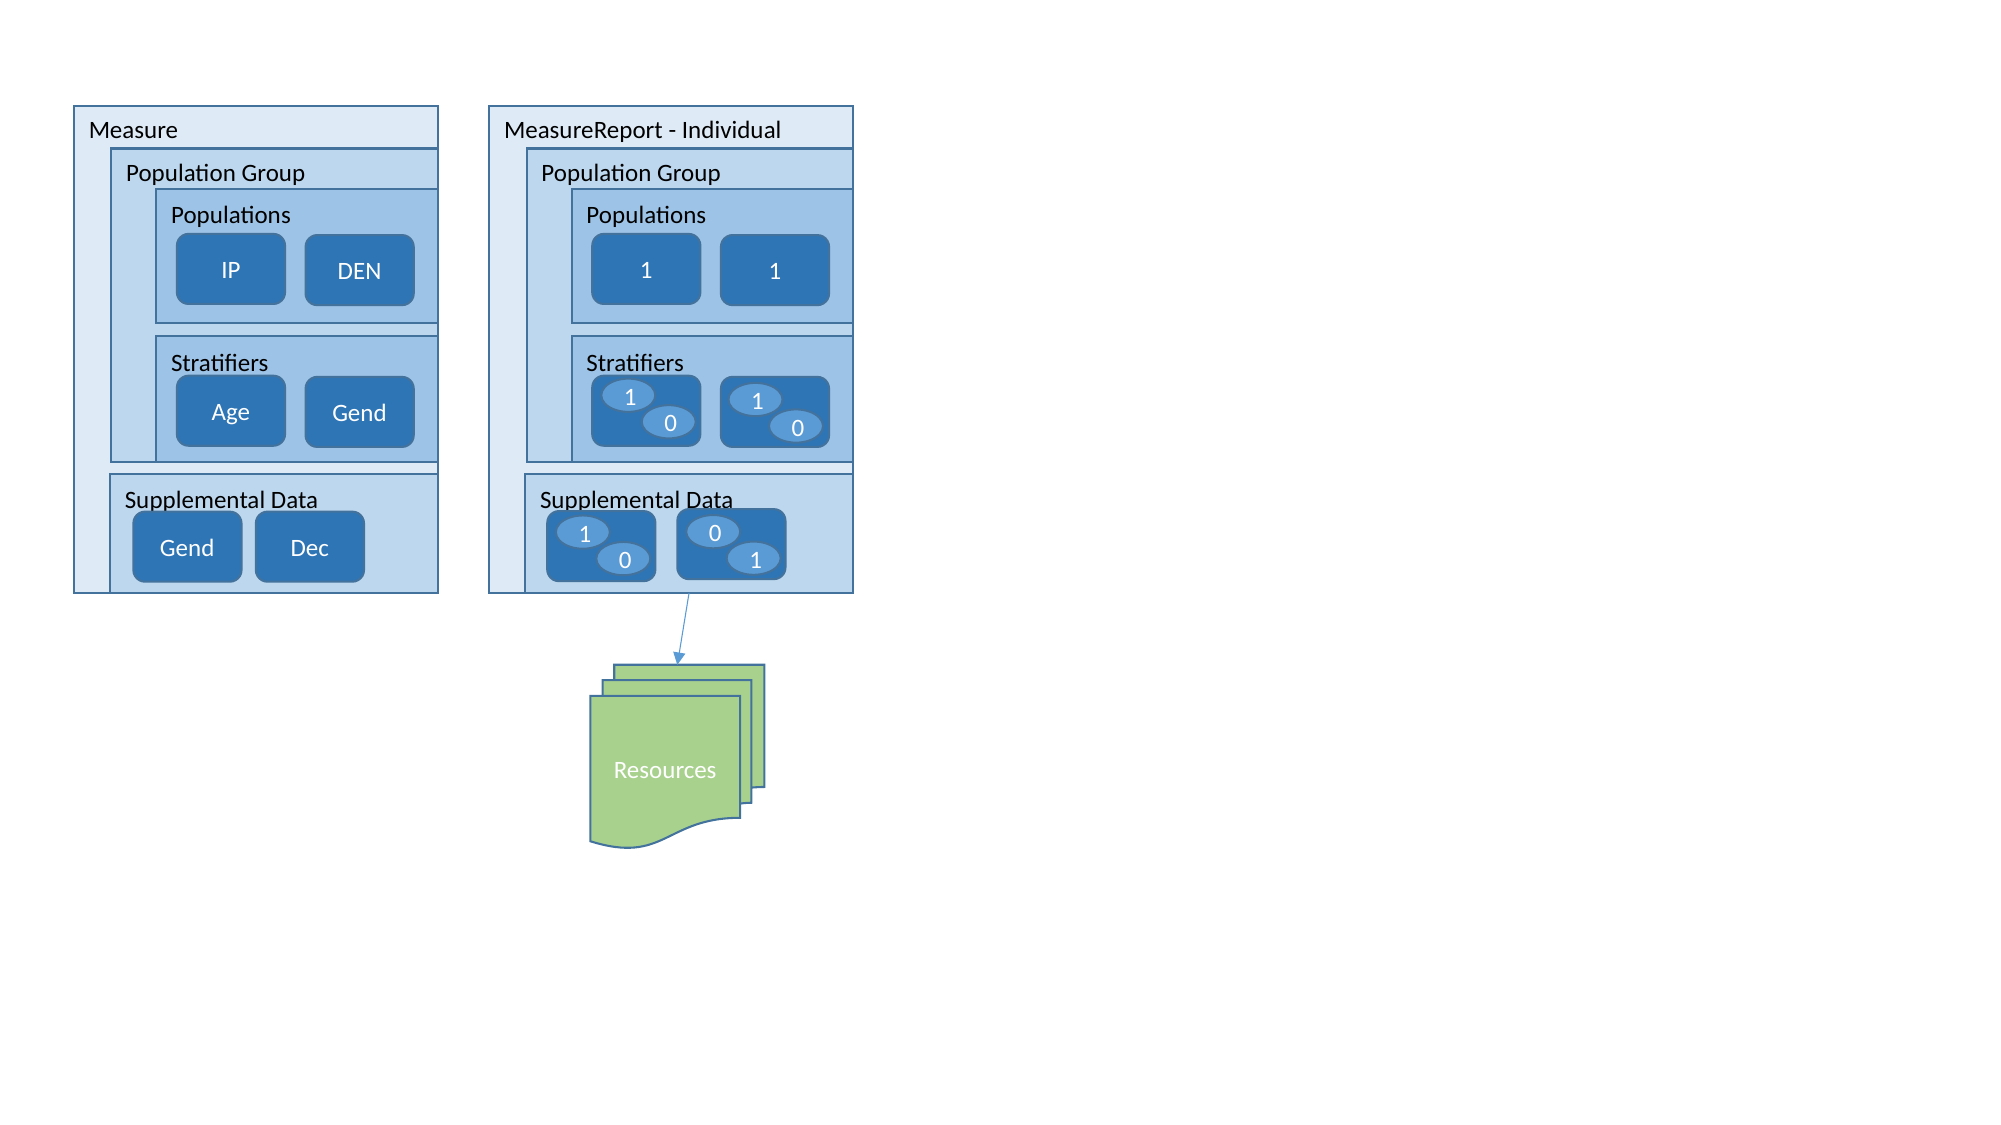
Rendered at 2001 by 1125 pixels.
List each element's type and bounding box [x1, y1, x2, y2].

text_box [74, 105, 438, 593]
text_box [489, 105, 853, 849]
